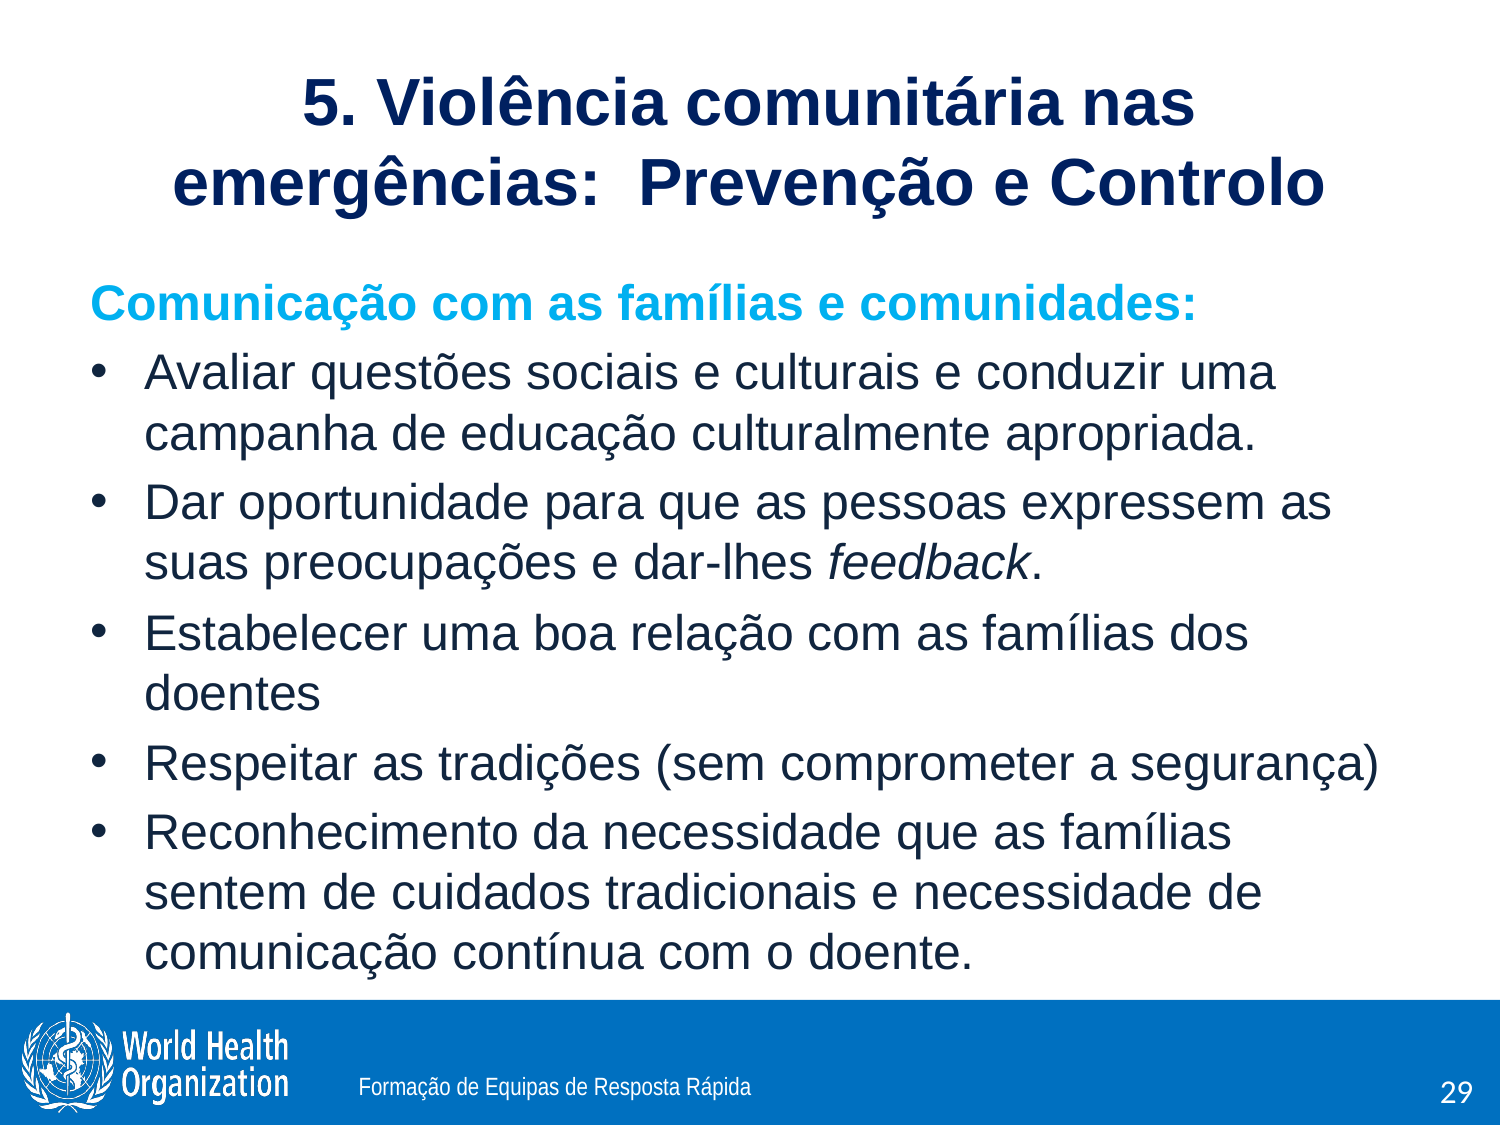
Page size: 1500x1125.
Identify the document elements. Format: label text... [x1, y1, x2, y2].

title 5. Violência comunitária nas emergências: Prevenção e Controlo [75, 45, 1425, 233]
picture [21, 1012, 288, 1113]
list Comunicação com as famílias e comunidades: Avaliar questões sociais e culturais e conduzir uma campanha de educação culturalmente apropriada. Dar oportunidade para que as pessoas expressem as suas preocupações e dar-lhes feedback. Estabelecer uma boa relação com as famílias dos doentes Respeitar as tradições (sem comprometer a segurança) Reconhecimento da necessidade que as famílias sentem de cuidados tradicionais e necessidade de comunicação contínua com o doente. [75, 262, 1425, 1005]
